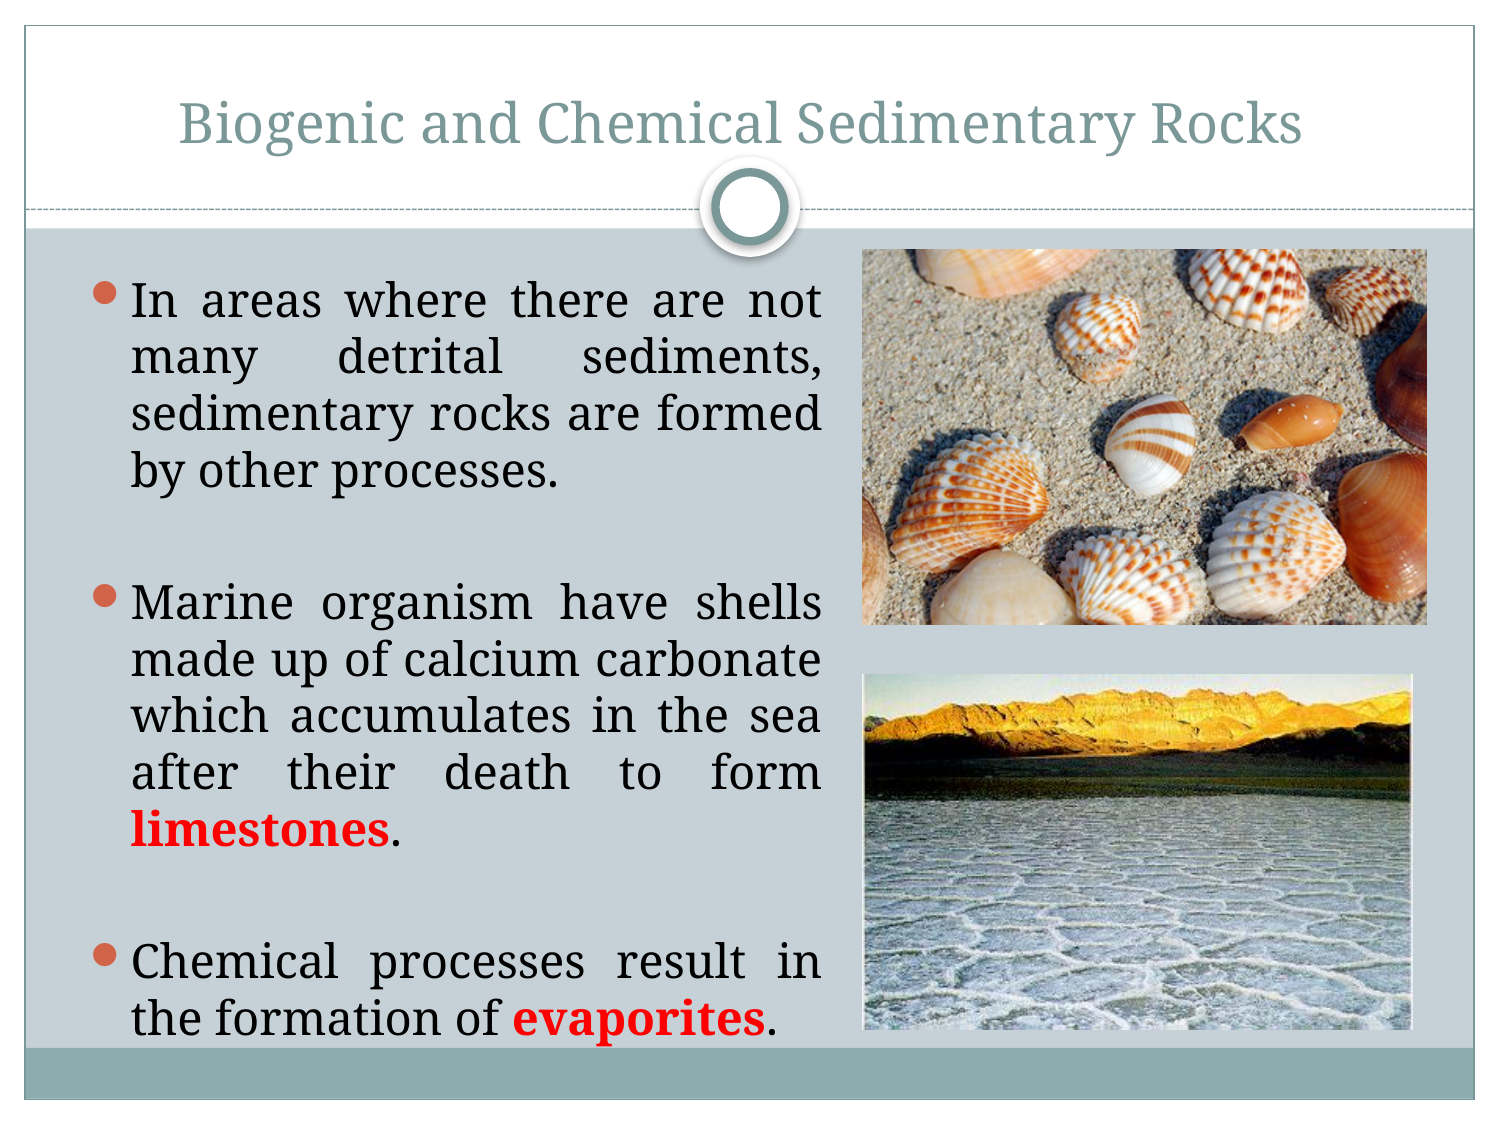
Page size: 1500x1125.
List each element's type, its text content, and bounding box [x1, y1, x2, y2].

title Biogenic and Chemical Sedimentary Rocks [49, 37, 1450, 162]
picture [862, 674, 1413, 1030]
list In areas where there are not many detrital sediments, sedimentary rocks are formed by other processes. Marine organism have shells made up of calcium carbonate which accumulates in the sea after their death to form limestones. Chemical processes result in the formation of evaporites. [75, 262, 838, 1063]
picture [862, 249, 1427, 626]
